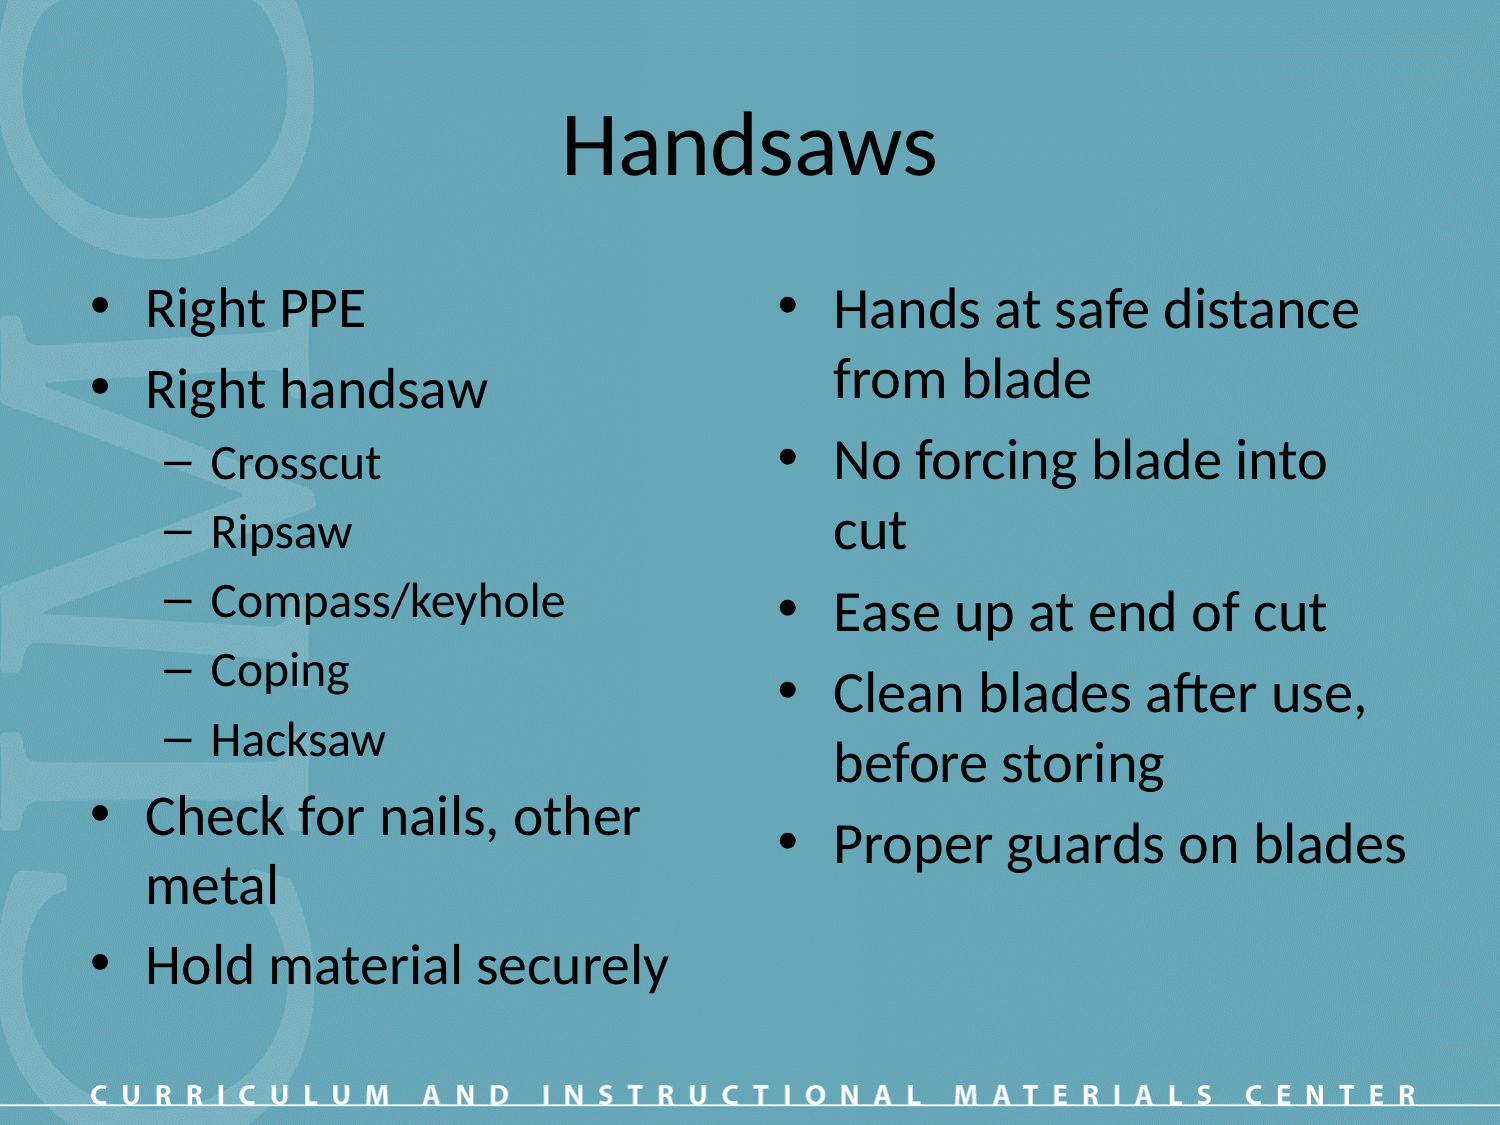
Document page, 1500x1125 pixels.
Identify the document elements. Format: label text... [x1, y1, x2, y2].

list Hands at safe distance from blade No forcing blade into cut Ease up at end of cut Clean blades after use, before storing Proper guards on blades [762, 262, 1425, 1005]
list Right PPE Right handsaw Crosscut Ripsaw Compass/keyhole Coping Hacksaw Check for nails, other metal Hold material securely [75, 262, 738, 1005]
title Handsaws [75, 45, 1425, 233]
